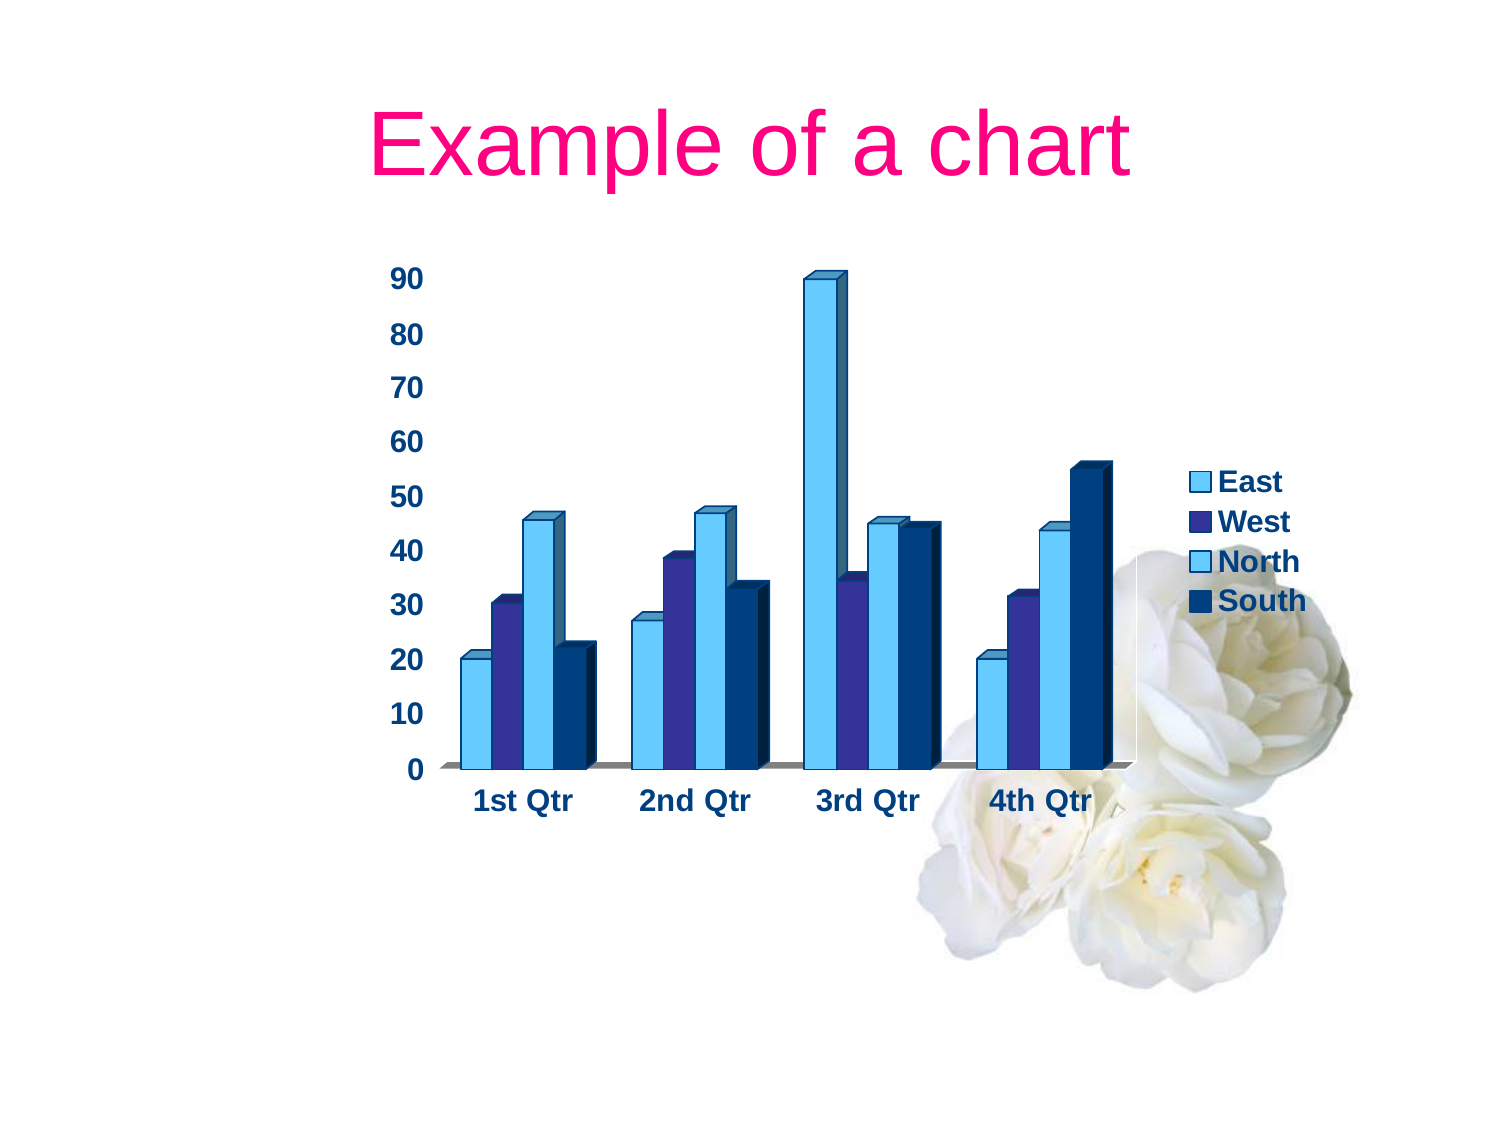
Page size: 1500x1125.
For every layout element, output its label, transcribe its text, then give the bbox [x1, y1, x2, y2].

title Example of a chart [75, 45, 1425, 233]
picture [912, 525, 1463, 1113]
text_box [332, 232, 1328, 850]
